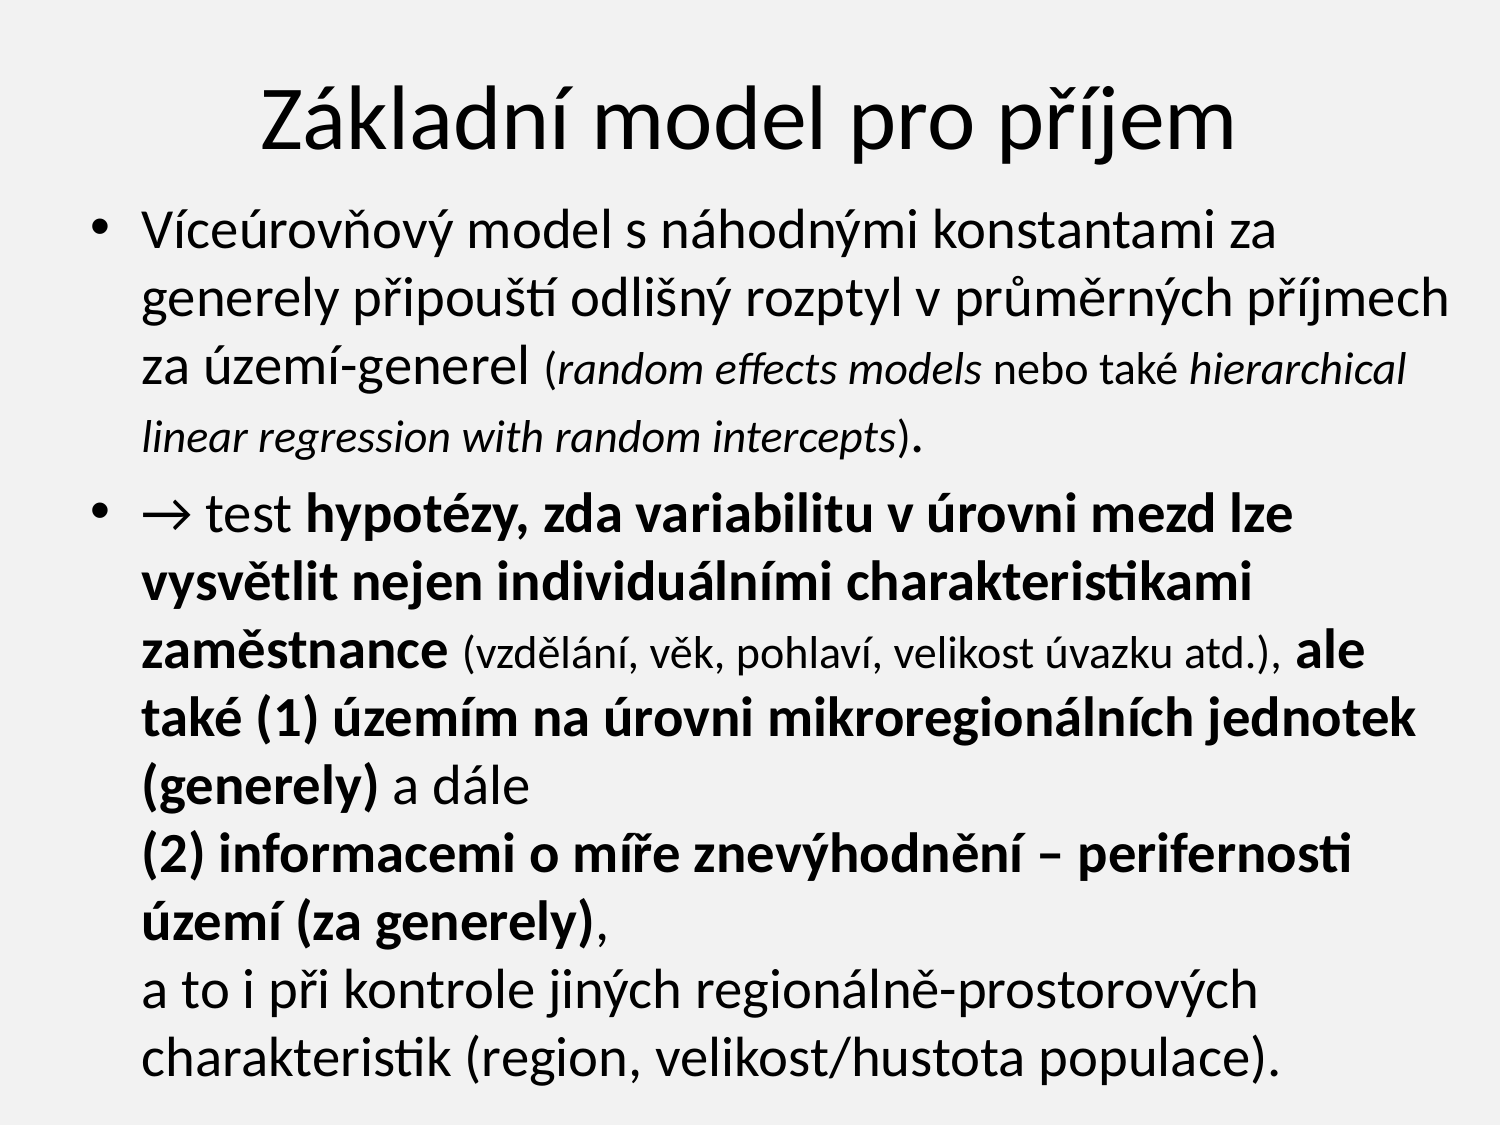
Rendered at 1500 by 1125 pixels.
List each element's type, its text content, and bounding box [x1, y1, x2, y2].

list Víceúrovňový model s náhodnými konstantami za generely připouští odlišný rozptyl v průměrných příjmech za území-generel (random effects models nebo také hierarchical linear regression with random intercepts). → test hypotézy, zda variabilitu v úrovni mezd lze vysvětlit nejen individuálními charakteristikami zaměstnance (vzdělání, věk, pohlaví, velikost úvazku atd.), ale také (1) územím na úrovni mikroregionálních jednotek (generely) a dále (2) informacemi o míře znevýhodnění – perifernosti území (za generely), a to i při kontrole jiných regionálně-prostorových charakteristik (region, velikost/hustota populace). [75, 184, 1471, 1106]
title Základní model pro příjem [75, 19, 1425, 184]
